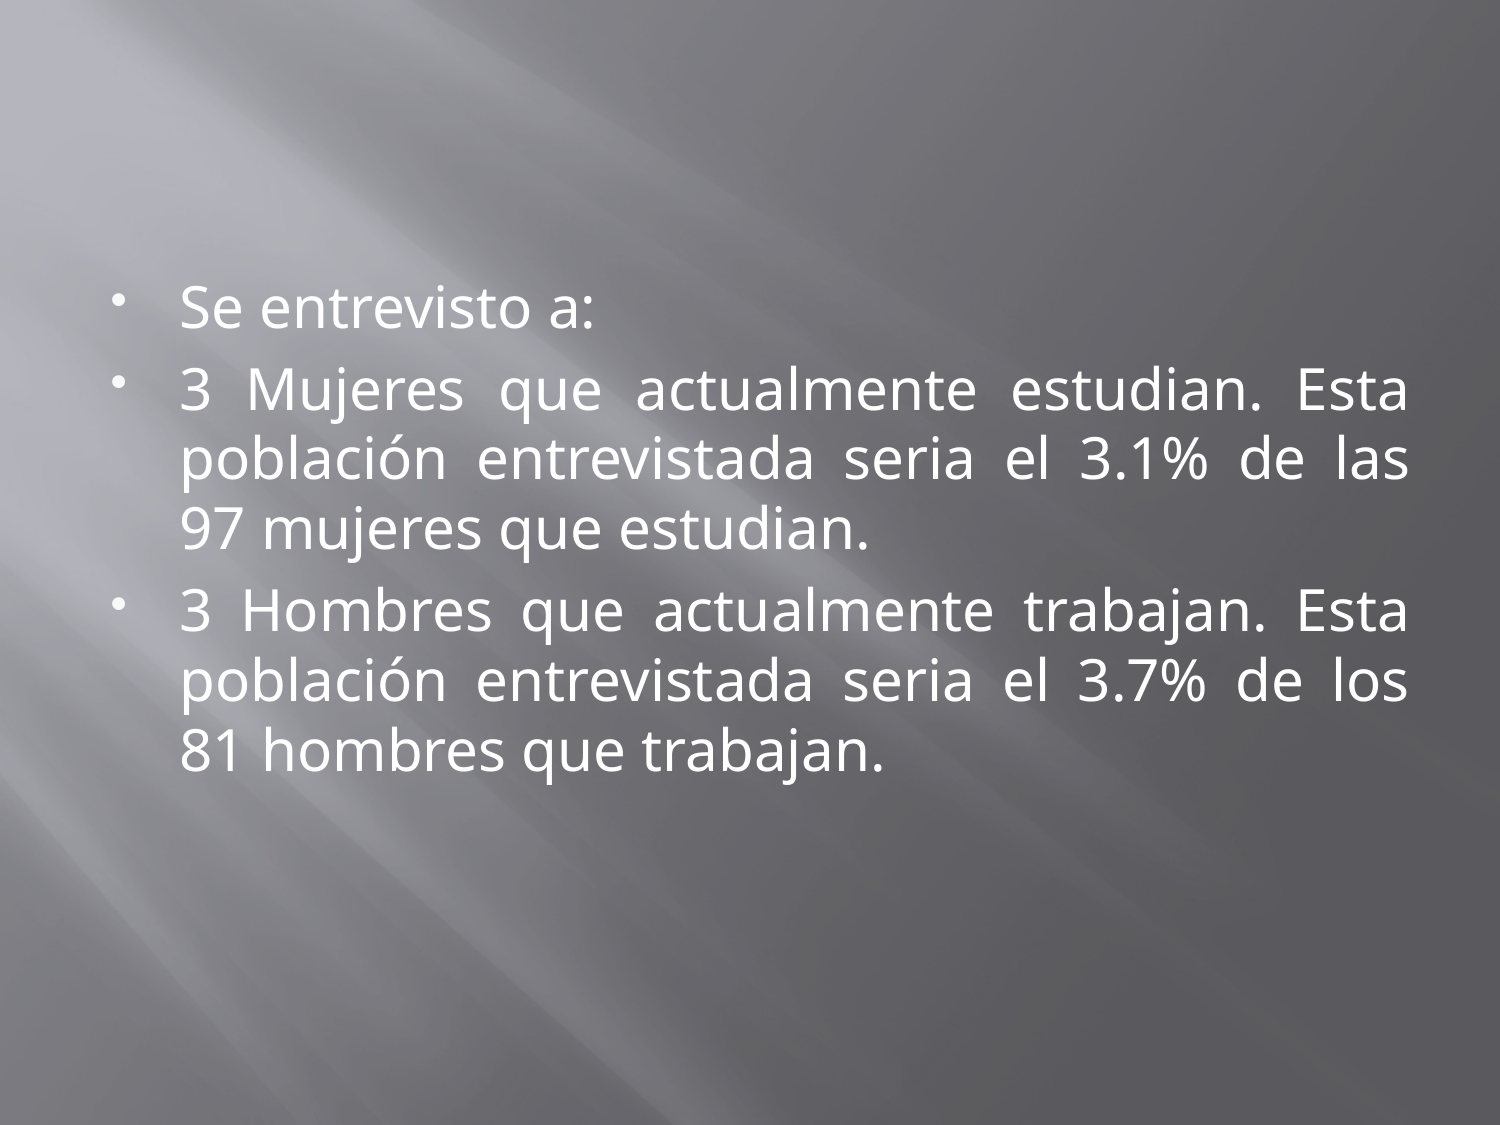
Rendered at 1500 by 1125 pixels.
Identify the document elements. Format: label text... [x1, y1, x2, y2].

list Se entrevisto a: 3 Mujeres que actualmente estudian. Esta población entrevistada seria el 3.1% de las 97 mujeres que estudian. 3 Hombres que actualmente trabajan. Esta población entrevistada seria el 3.7% de los 81 hombres que trabajan. [75, 262, 1425, 1035]
